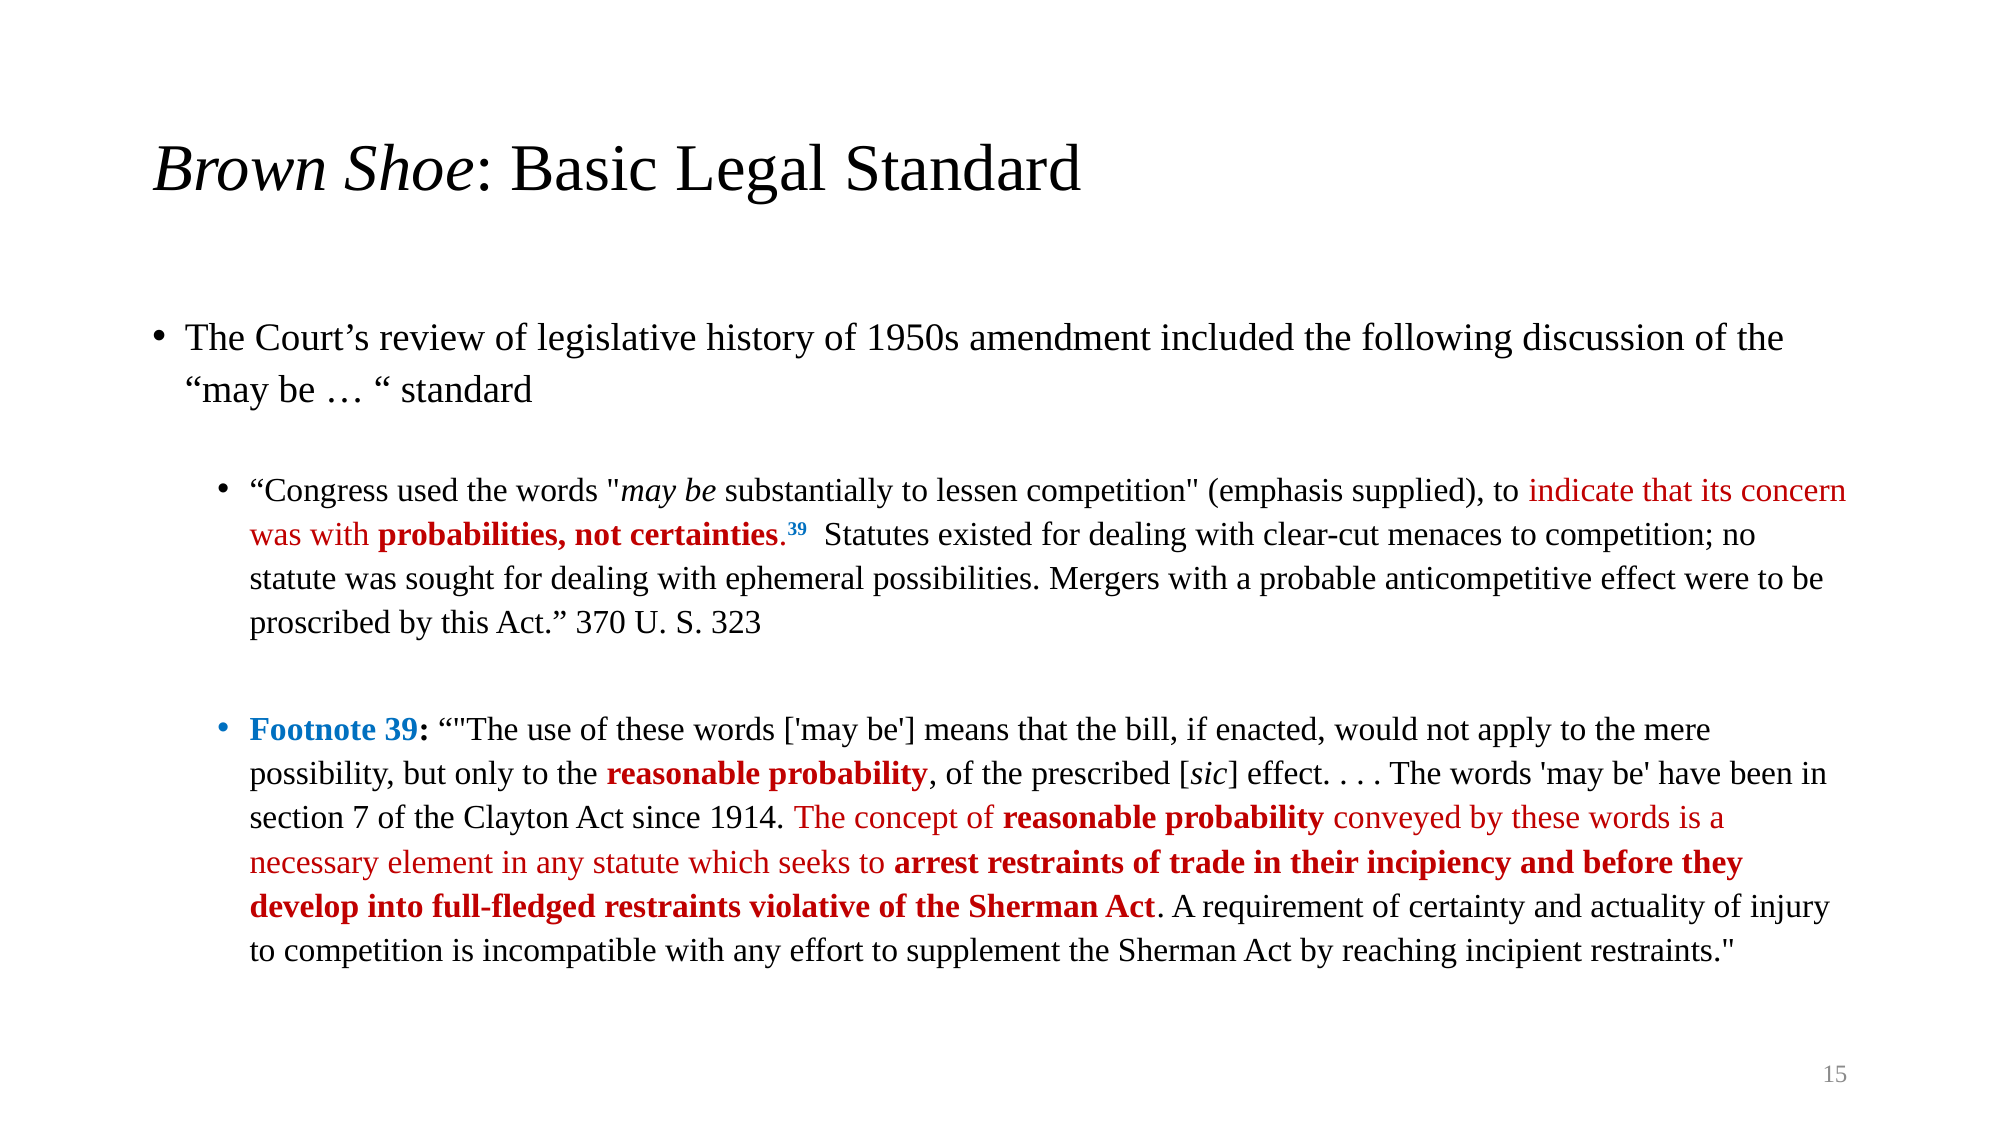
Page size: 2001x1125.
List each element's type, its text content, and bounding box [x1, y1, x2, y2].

slide_number 15 [1412, 1042, 1863, 1103]
title Brown Shoe: Basic Legal Standard [137, 59, 1863, 278]
list The Court’s review of legislative history of 1950s amendment included the following discussion of the “may be … “ standard “Congress used the words "may be substantially to lessen competition" (emphasis supplied), to indicate that its concern was with probabilities, not certainties.39 Statutes existed for dealing with clear-cut menaces to competition; no statute was sought for dealing with ephemeral possibilities. Mergers with a probable anticompetitive effect were to be proscribed by this Act.” 370 U. S. 323 Footnote 39: “"The use of these words ['may be'] means that the bill, if enacted, would not apply to the mere possibility, but only to the reasonable probability, of the prescribed [sic] effect. . . . The words 'may be' have been in section 7 of the Clayton Act since 1914. The concept of reasonable probability conveyed by these words is a necessary element in any statute which seeks to arrest restraints of trade in their incipiency and before they develop into full-fledged restraints violative of the Sherman Act. A requirement of certainty and actuality of injury to competition is incompatible with any effort to supplement the Sherman Act by reaching incipient restraints." [137, 299, 1863, 1014]
